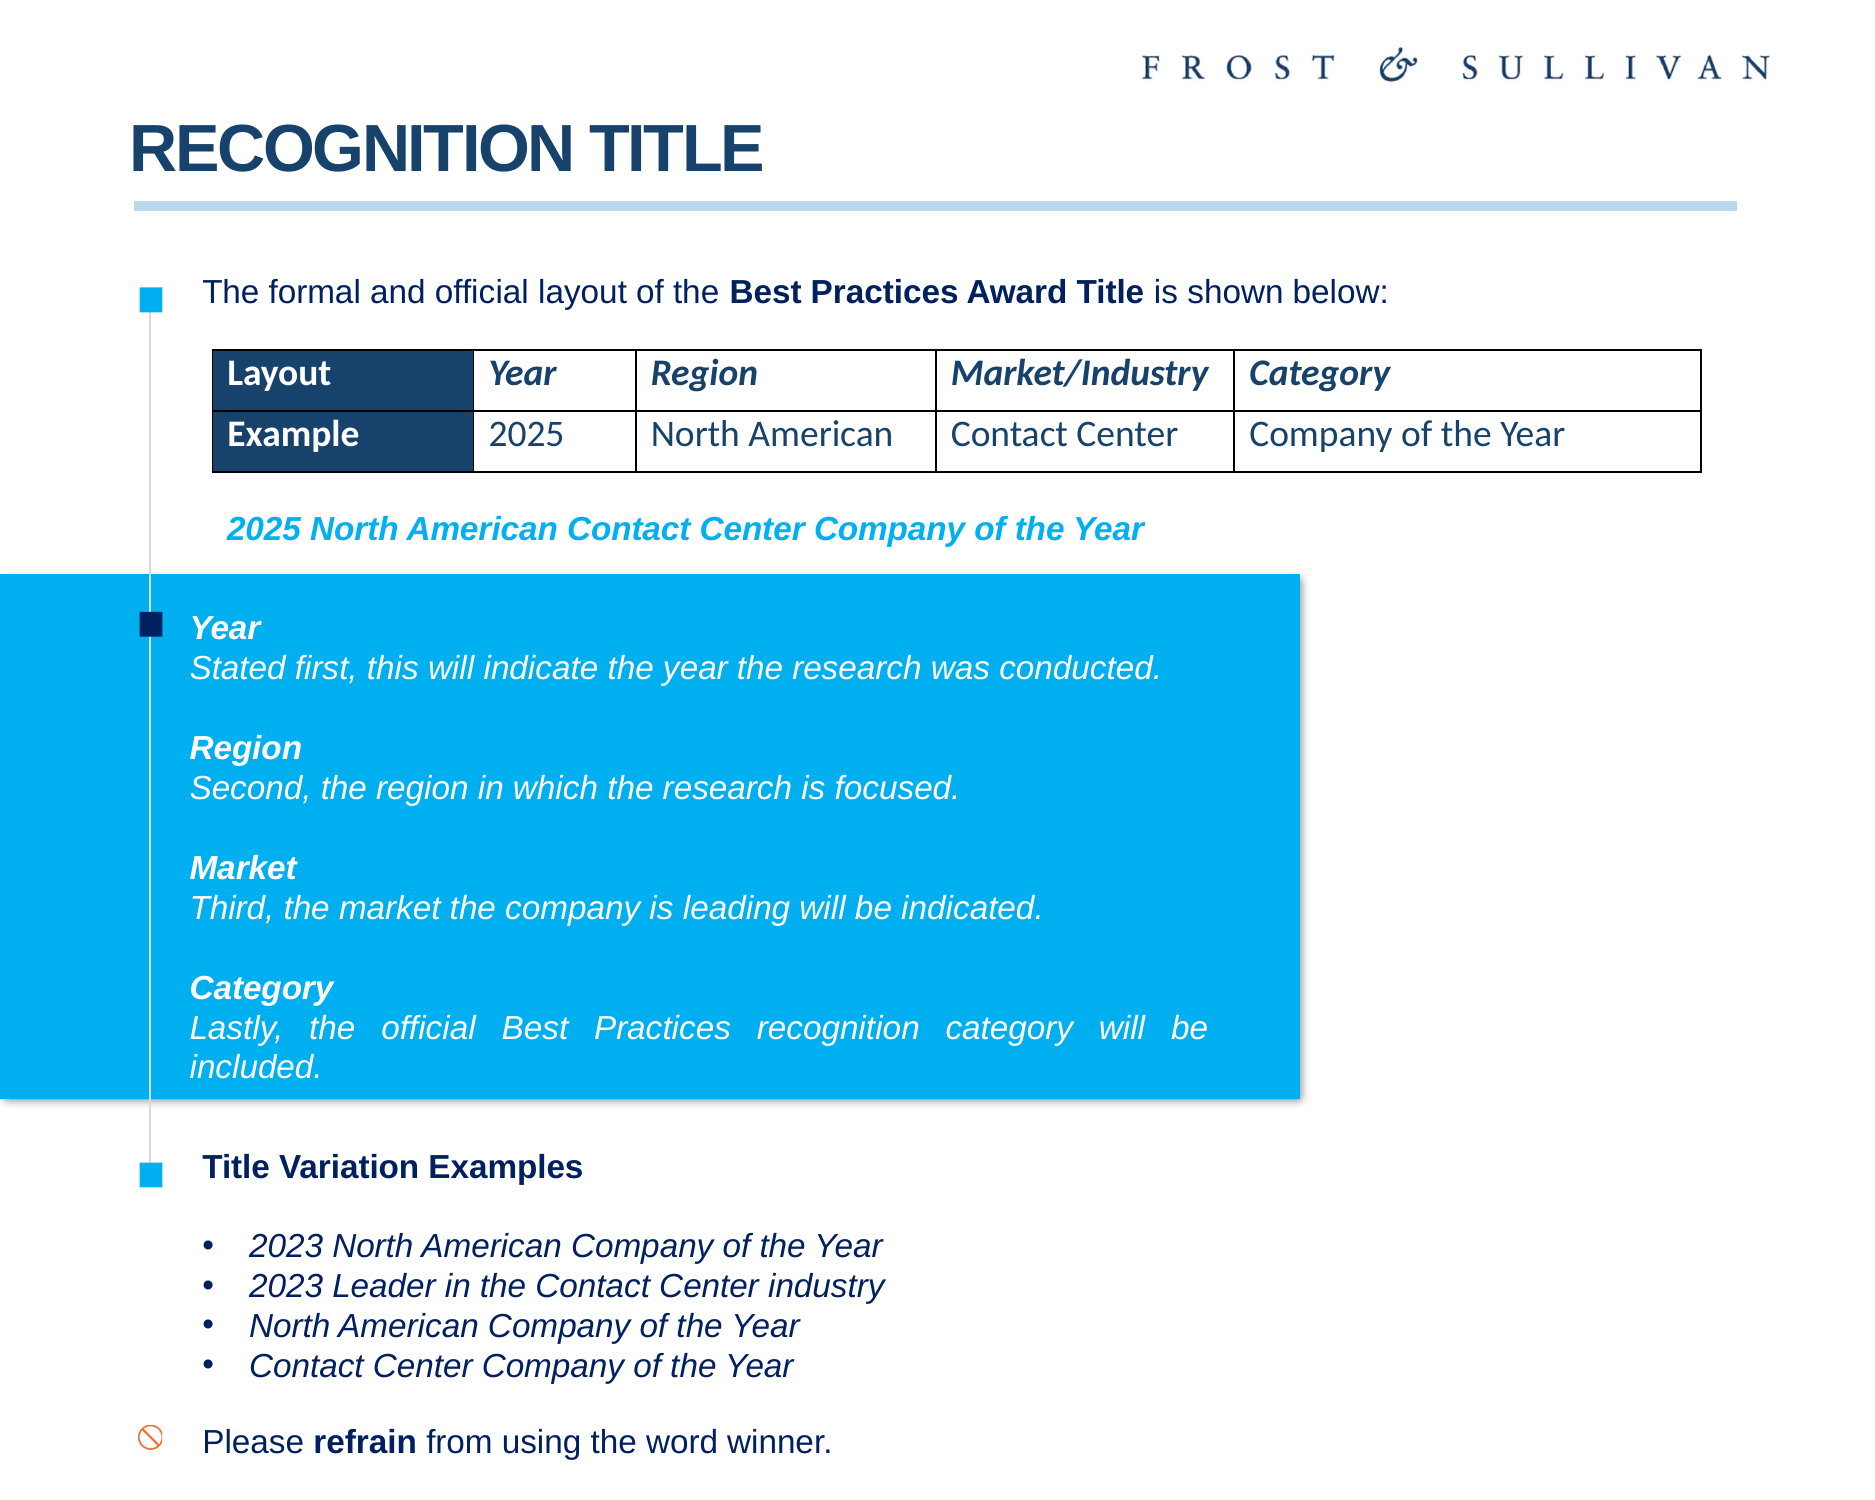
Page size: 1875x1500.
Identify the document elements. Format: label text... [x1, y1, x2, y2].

text_box Title Variation Examples 2023 North American Company of the Year 2023 Leader in the Contact Center industry North American Company of the Year Contact Center Company of the Year [187, 1137, 1000, 1392]
table_header Year [474, 351, 635, 410]
text_box [137, 1425, 163, 1450]
table_cell North American [637, 412, 935, 471]
table_cell 2025 [474, 412, 635, 471]
text_box 2025 North American Contact Center Company of the Year [212, 499, 1325, 555]
text_box Year Stated first, this will indicate the year the research was conducted. Region Second, the region in which the research is focused. Market Third, the market the company is leading will be indicated. Category Lastly, the official Best Practices recognition category will be included. [174, 599, 1225, 1093]
table_header Region [637, 351, 935, 410]
text_box The formal and official layout of the Best Practices Award Title is shown below: [187, 262, 1713, 318]
table_header Layout [213, 351, 473, 410]
title RECOGNITION TITLE [127, 102, 1219, 355]
text_box [139, 1162, 163, 1188]
text_box [139, 611, 163, 637]
text_box Please refrain from using the word winner. [187, 1412, 938, 1468]
table_cell Contact Center [937, 412, 1233, 471]
text_box [150, 574, 1300, 1100]
picture [1139, 44, 1773, 83]
table_header Market/Industry [937, 351, 1233, 410]
table_header Category [1235, 351, 1700, 410]
table_cell Company of the Year [1235, 412, 1700, 471]
table_cell Example [213, 412, 473, 471]
text_box [139, 287, 163, 313]
text_box [0, 574, 149, 1100]
